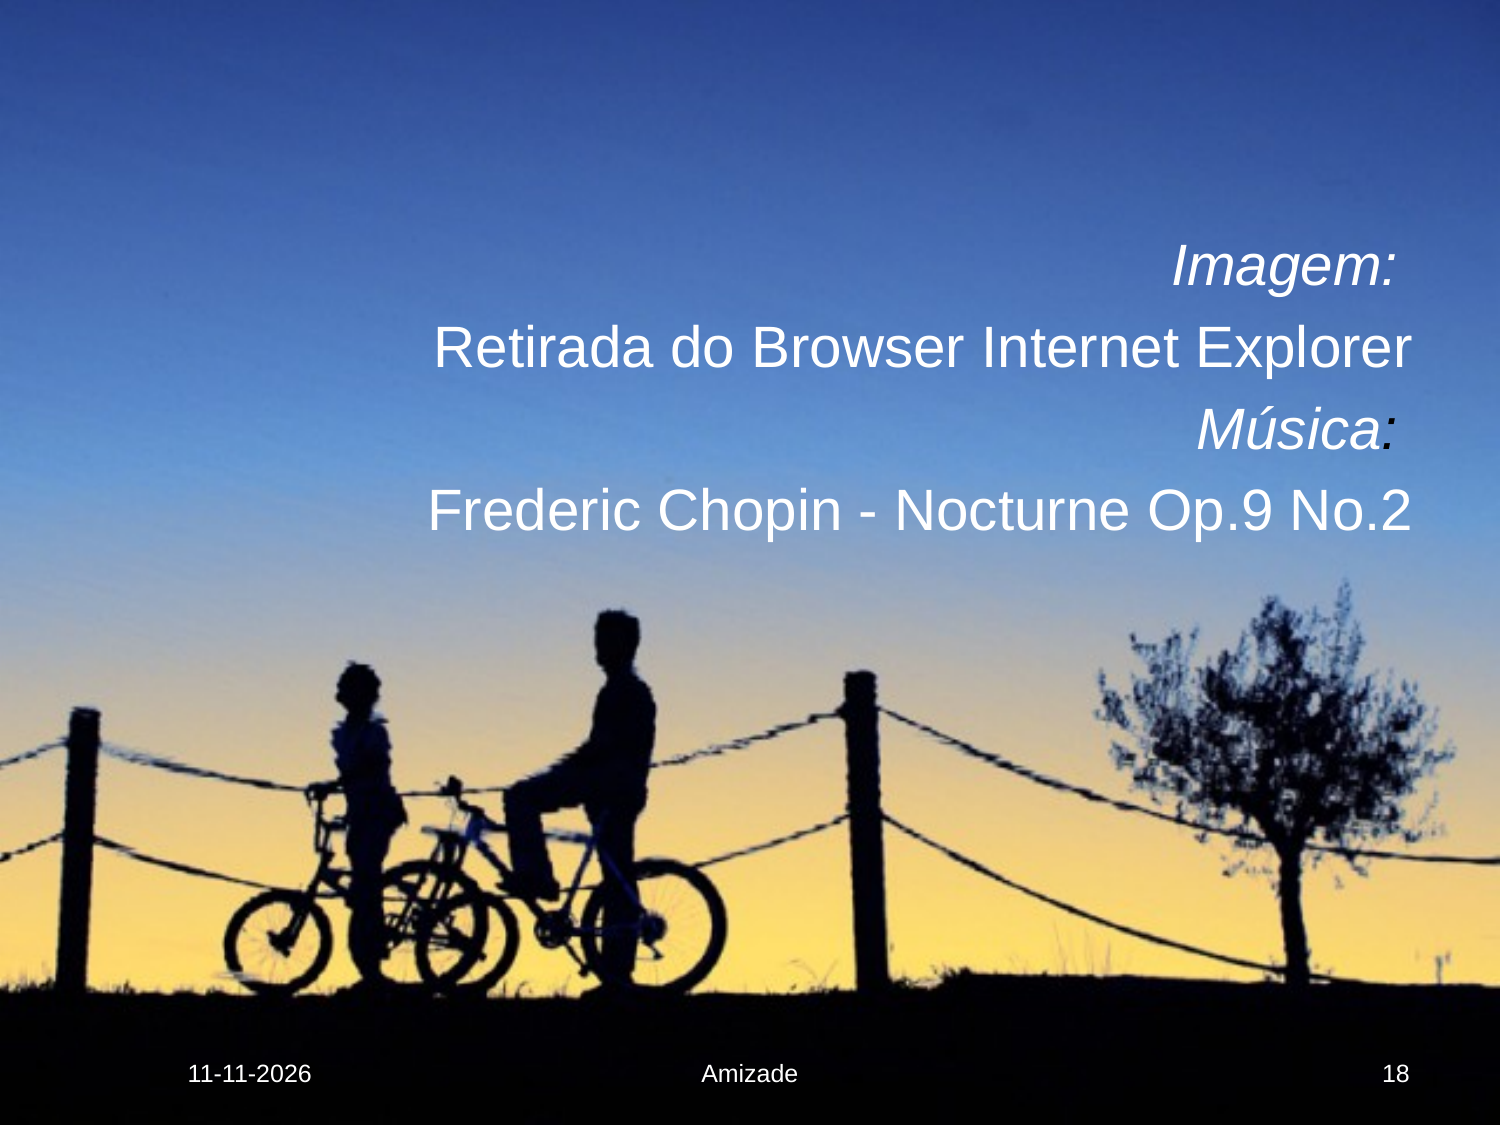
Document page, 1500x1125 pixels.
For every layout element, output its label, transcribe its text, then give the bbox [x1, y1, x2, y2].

list Imagem: Retirada do Browser Internet Explorer Música: Frederic Chopin - Nocturne Op.9 No.2 [0, 219, 1430, 303]
slide_number 18 [1074, 1042, 1425, 1103]
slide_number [75, 1042, 425, 1103]
footer Amizade [512, 1042, 988, 1103]
picture [0, 0, 1500, 1125]
